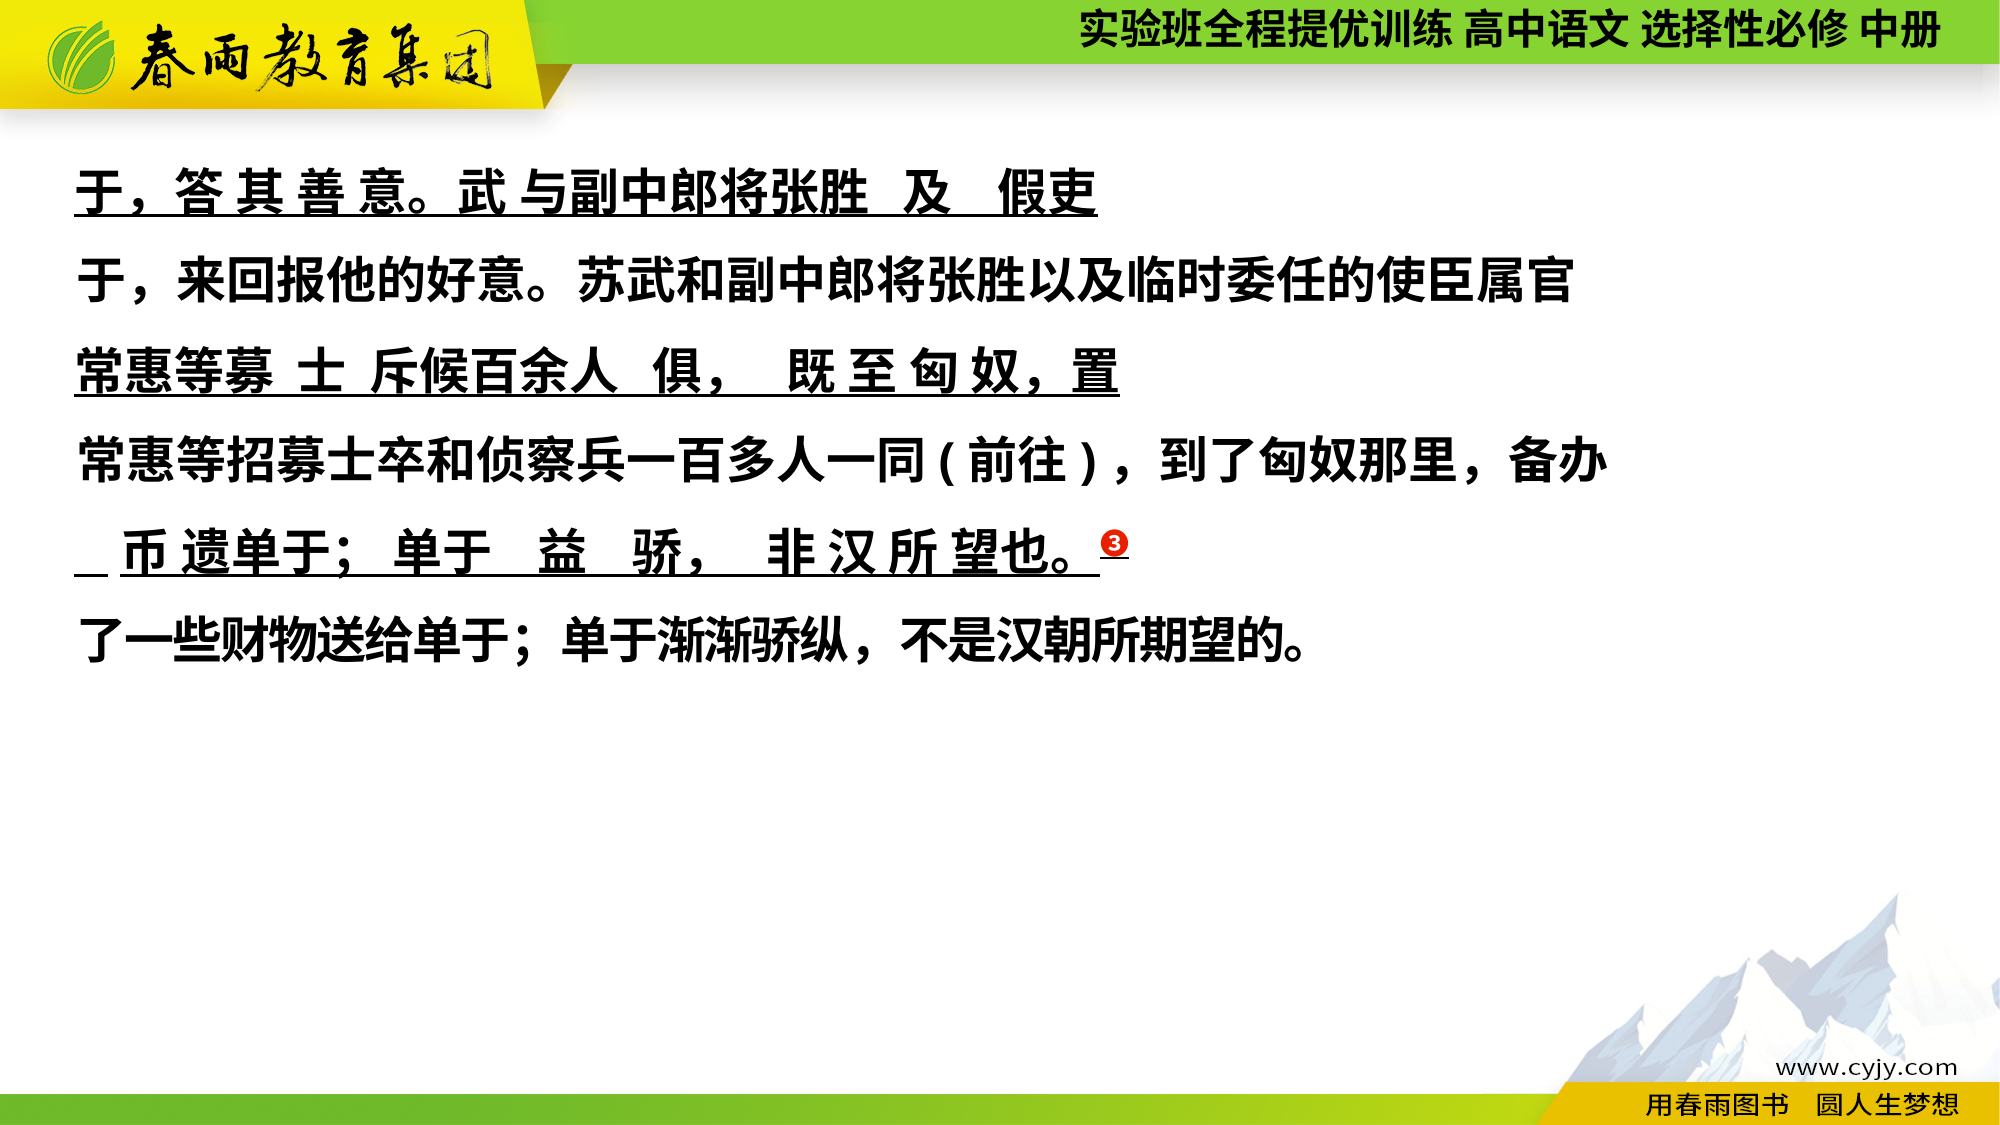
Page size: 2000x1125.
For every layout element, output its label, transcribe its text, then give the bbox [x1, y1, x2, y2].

text_box 于，来回报他的好意。苏武和副中郎将张胜以及临时委任的使臣属官 常惠等招募士卒和侦察兵一百多人一同(前往)，到了匈奴那里，备办 了一些财物送给单于；单于渐渐骄纵，不是汉朝所期望的。 [61, 211, 1946, 676]
picture [0, 0, 2000, 1125]
